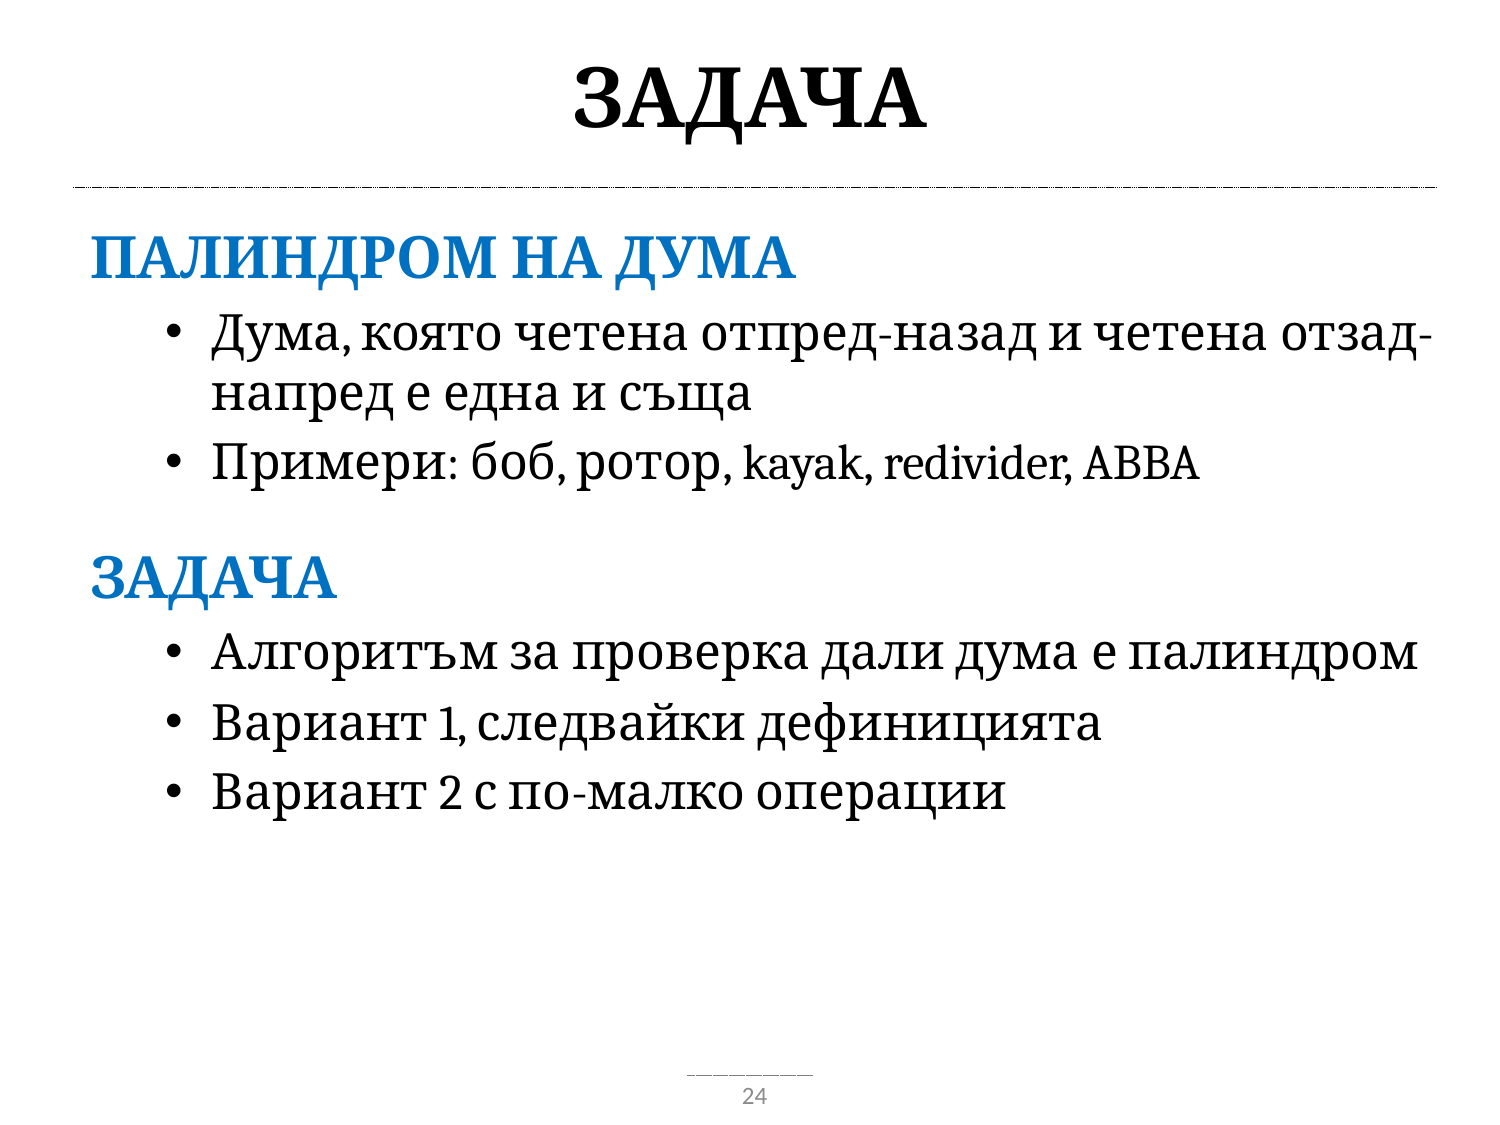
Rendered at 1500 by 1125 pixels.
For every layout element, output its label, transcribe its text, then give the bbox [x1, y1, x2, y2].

list Палиндром на дума Дума, която четена отпред-назад и четена отзад-напред е една и съща Примери: боб, ротор, kayak, redivider, ABBA Задача Алгоритъм за проверка дали дума е палиндром Вариант 1, следвайки дефиницията Вариант 2 с по-малко операции [75, 212, 1450, 1063]
title Задача [0, 0, 1500, 188]
slide_number 24 [579, 1065, 930, 1125]
